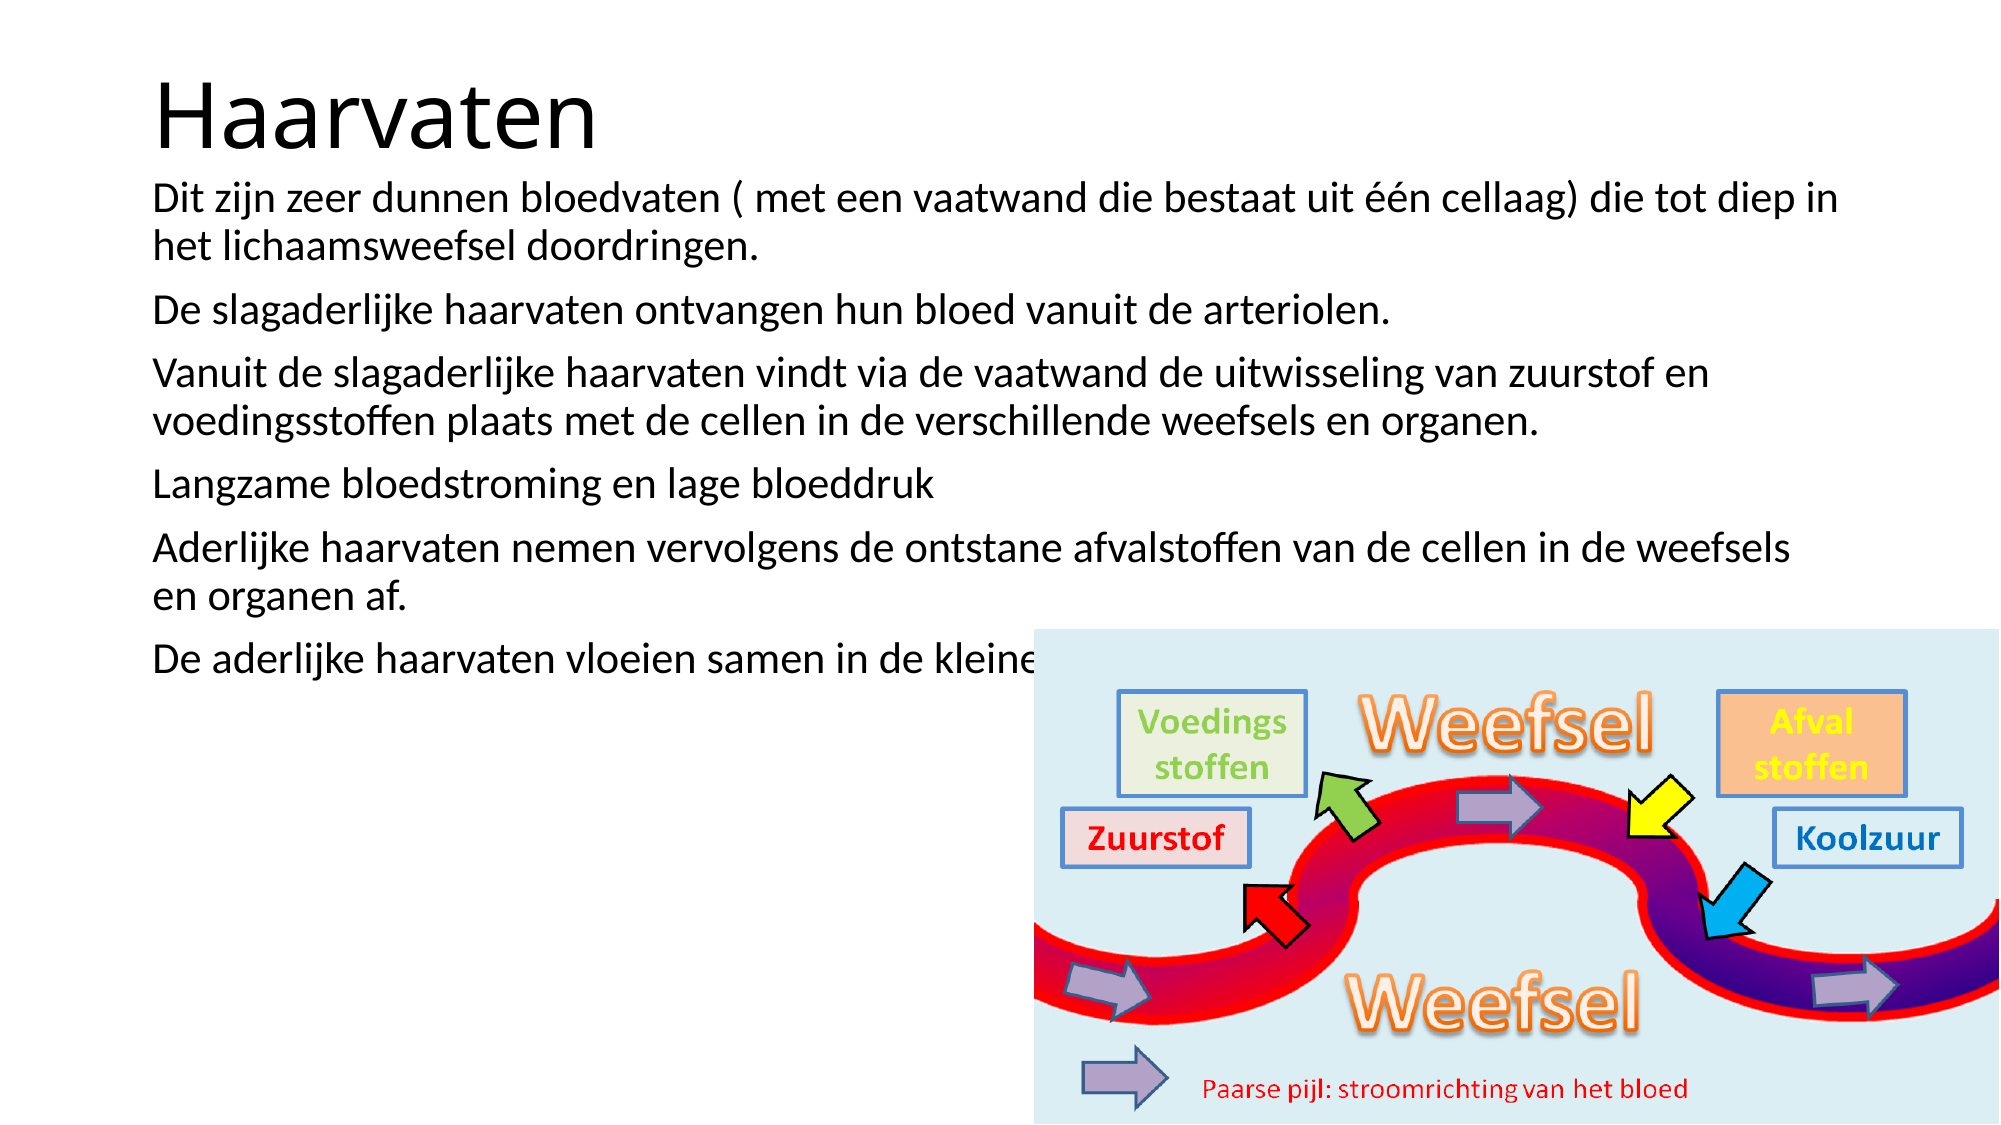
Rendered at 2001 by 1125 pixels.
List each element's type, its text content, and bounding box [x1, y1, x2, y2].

picture [1032, 627, 2000, 1125]
title Haarvaten [137, 59, 1863, 167]
list Dit zijn zeer dunnen bloedvaten ( met een vaatwand die bestaat uit één cellaag) die tot diep in het lichaamsweefsel doordringen. De slagaderlijke haarvaten ontvangen hun bloed vanuit de arteriolen. Vanuit de slagaderlijke haarvaten vindt via de vaatwand de uitwisseling van zuurstof en voedingsstoffen plaats met de cellen in de verschillende weefsels en organen. Langzame bloedstroming en lage bloeddruk Aderlijke haarvaten nemen vervolgens de ontstane afvalstoffen van de cellen in de weefsels en organen af. De aderlijke haarvaten vloeien samen in de kleine aders (venulen). [137, 167, 1863, 697]
